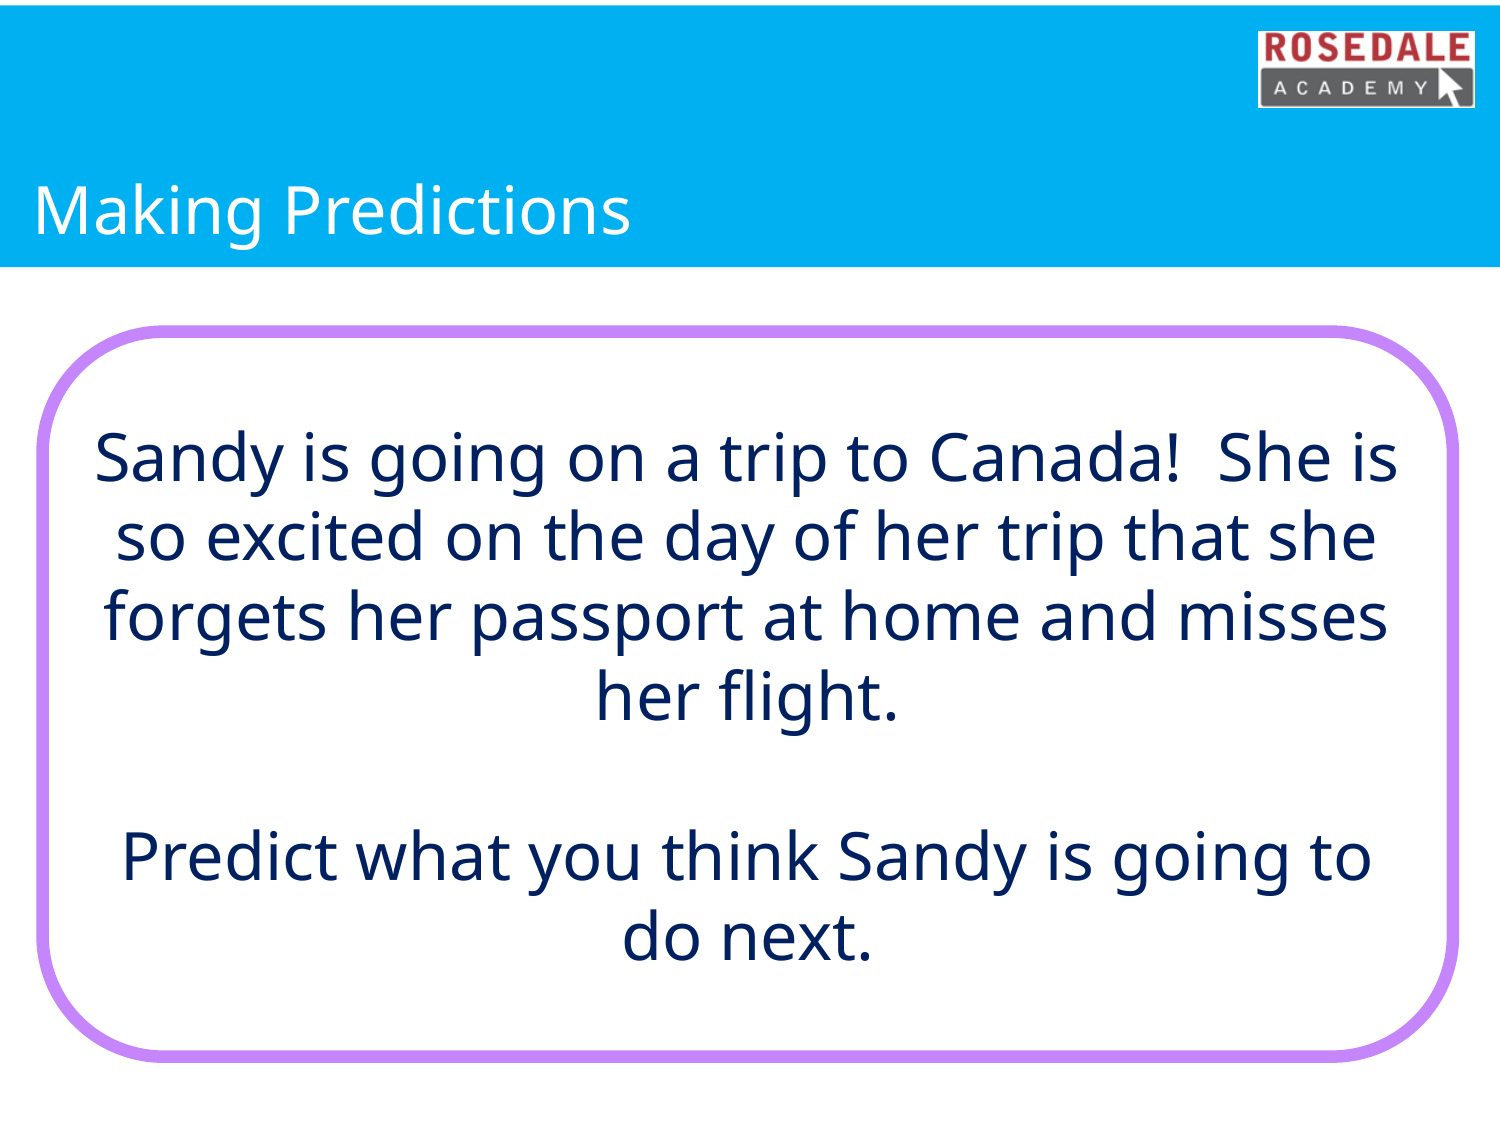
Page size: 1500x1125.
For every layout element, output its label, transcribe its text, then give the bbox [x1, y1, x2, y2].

text_box Sandy is going on a trip to Canada! She is so excited on the day of her trip that she forgets her passport at home and misses her flight. Predict what you think Sandy is going to do next. [41, 330, 1454, 1058]
text_box Making Predictions [17, 160, 1379, 256]
picture [1259, 32, 1474, 107]
text_box [0, 4, 1500, 268]
